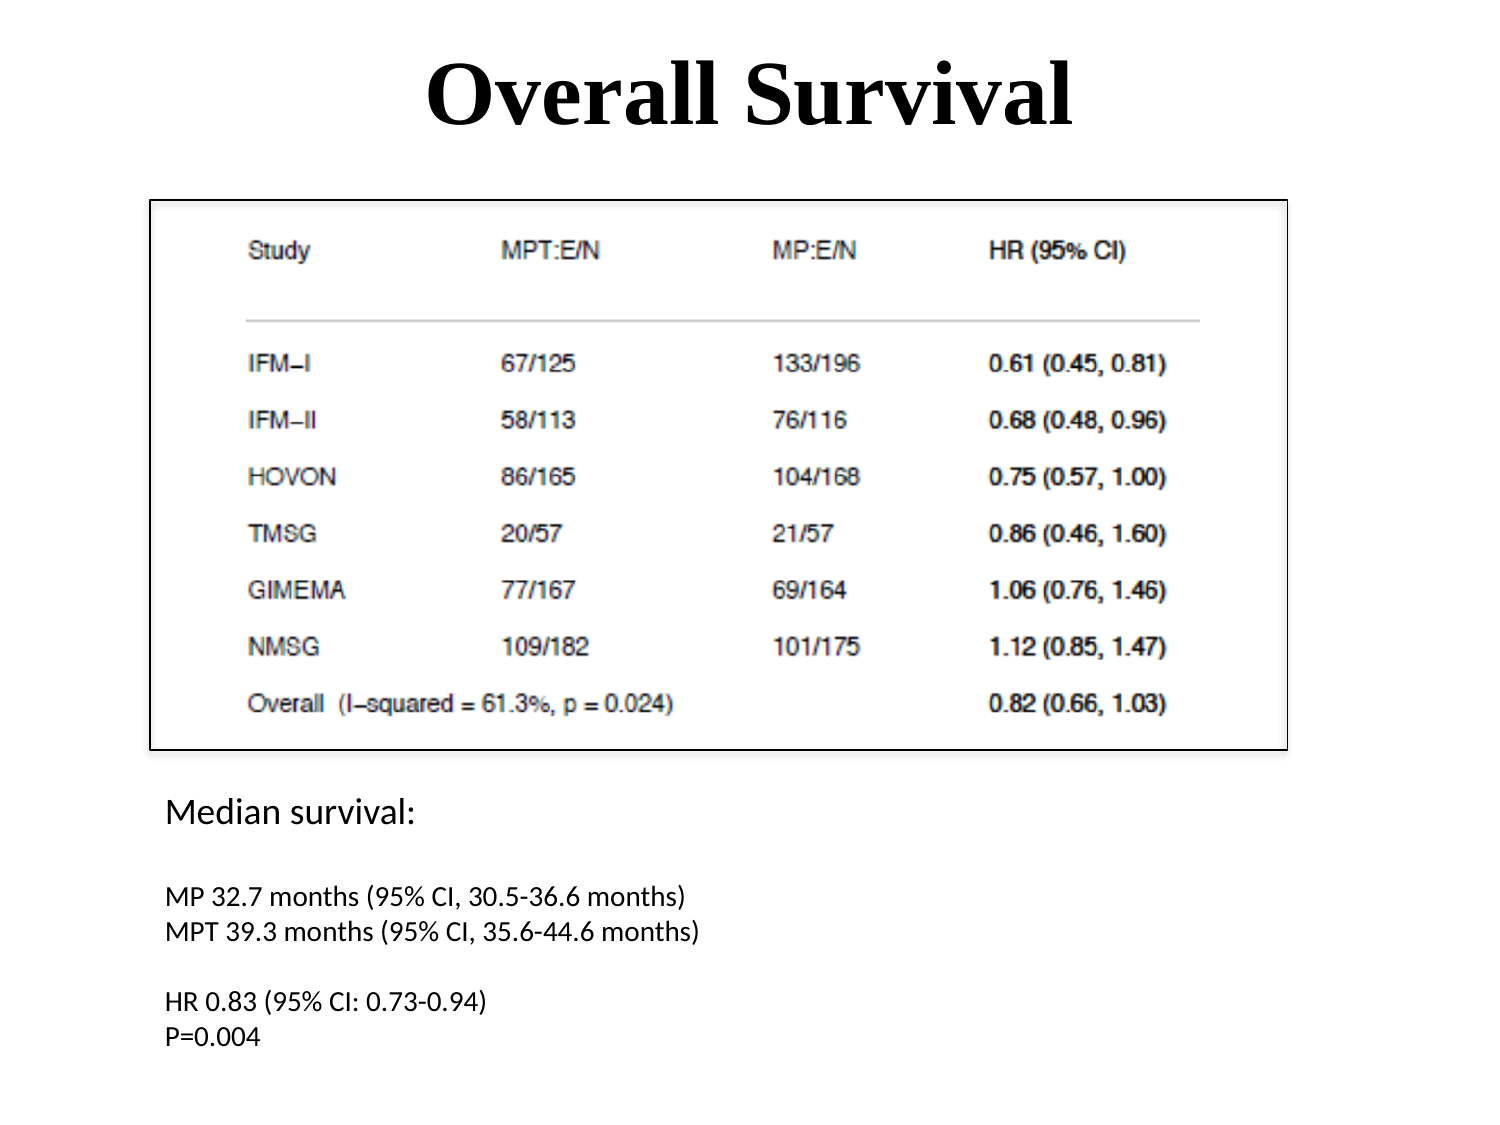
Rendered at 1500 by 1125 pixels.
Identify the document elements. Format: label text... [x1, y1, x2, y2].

text_box Median survival: MP 32.7 months (95% CI, 30.5-36.6 months) MPT 39.3 months (95% CI, 35.6-44.6 months) HR 0.83 (95% CI: 0.73-0.94) P=0.004 [150, 779, 1313, 1060]
picture [245, 212, 1201, 740]
text_box Overall Survival [0, 24, 1500, 150]
text_box [149, 199, 1288, 751]
